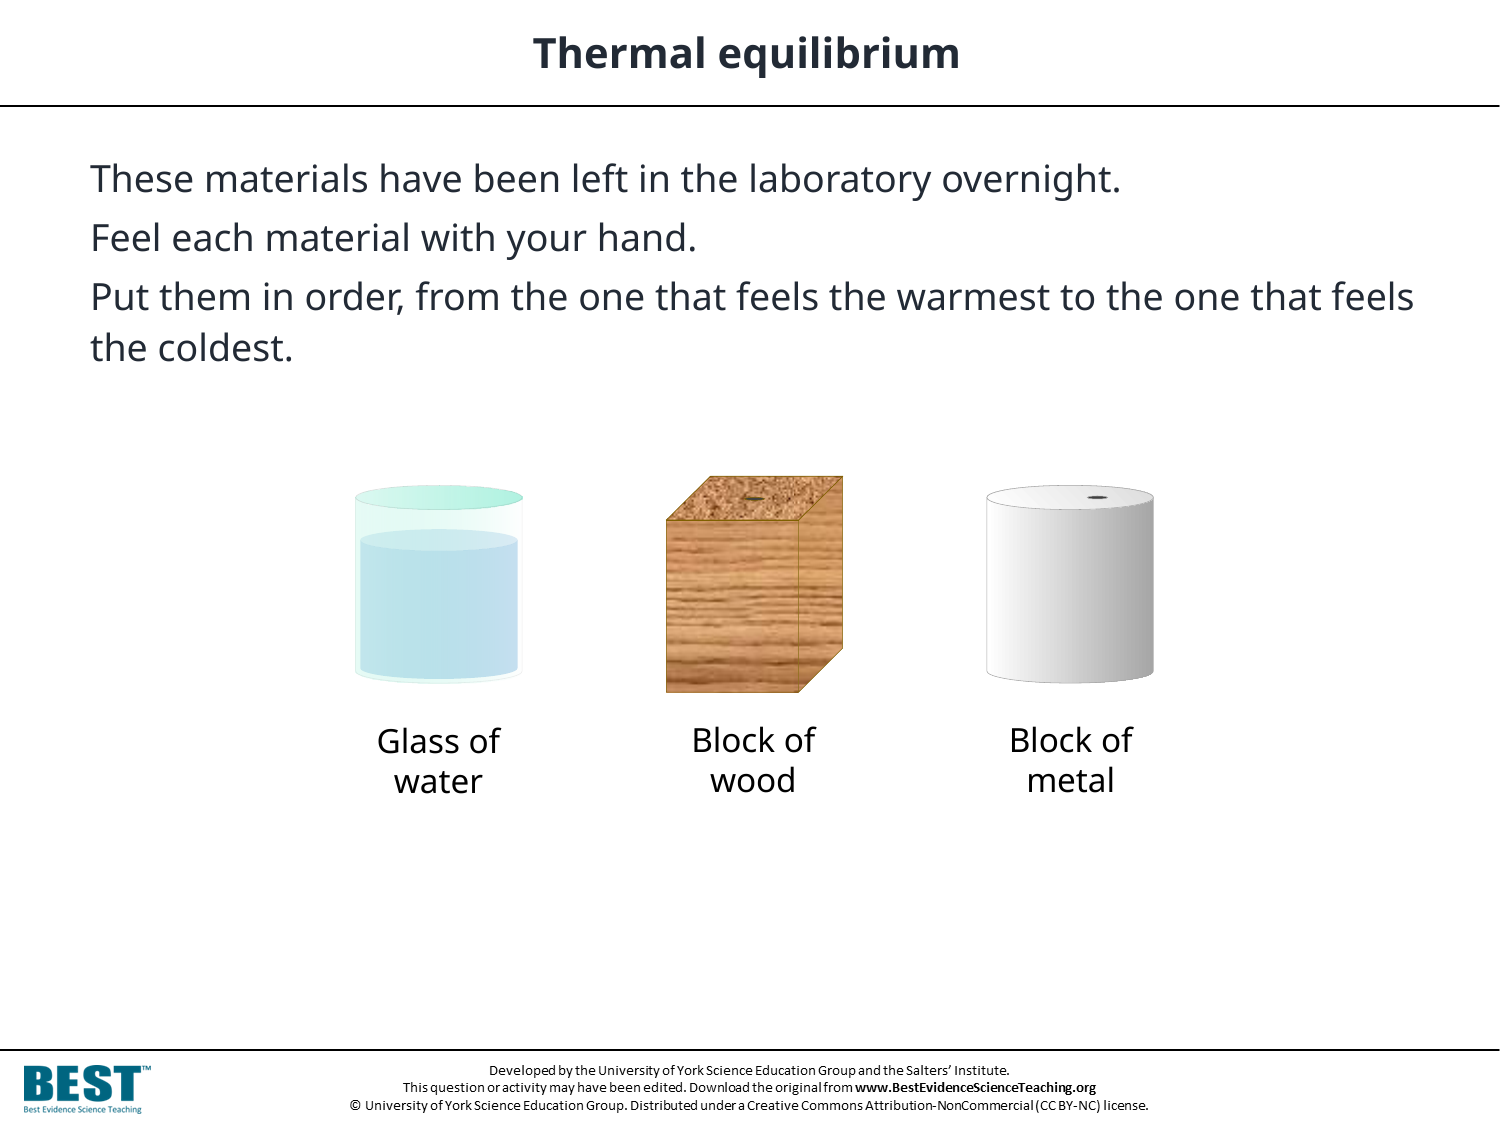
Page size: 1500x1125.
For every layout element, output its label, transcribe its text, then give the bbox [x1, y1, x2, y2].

picture [0, 105, 1500, 1125]
text_box Thermal equilibrium [23, 4, 1471, 99]
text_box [327, 476, 1182, 809]
